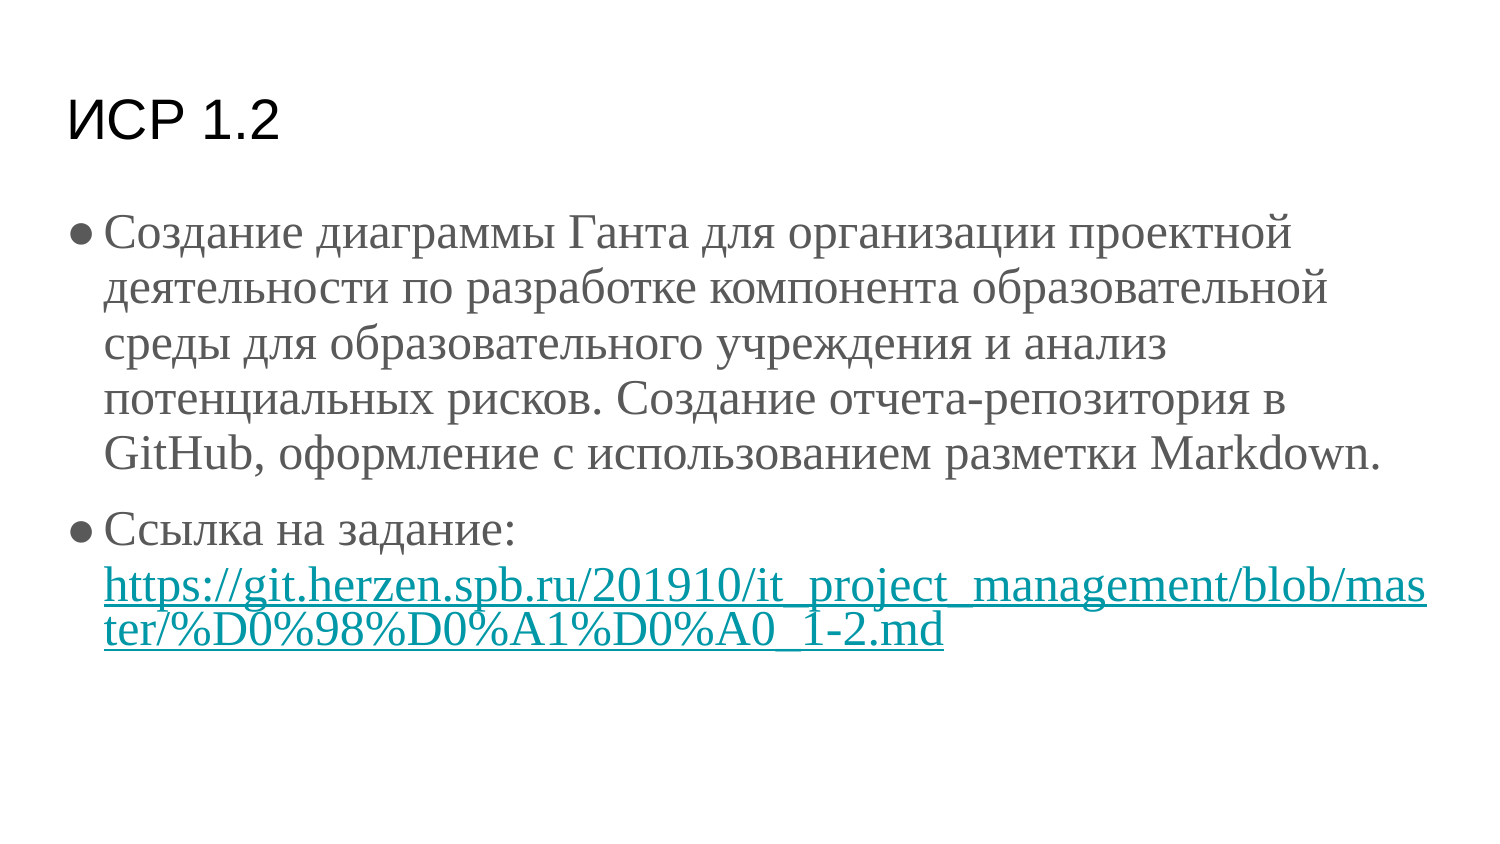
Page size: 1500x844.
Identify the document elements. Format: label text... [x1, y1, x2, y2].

title ИСР 1.2 [51, 72, 1449, 167]
list Создание диаграммы Ганта для организации проектной деятельности по разработке компонента образовательной среды для образовательного учреждения и анализ потенциальных рисков. Создание отчета-репозитория в GitHub, оформление с использованием разметки Markdown. Ссылка на задание: https://git.herzen.spb.ru/201910/it_project_management/blob/master/%D0%98%D0%A1%D0%A0_1-2.md [51, 189, 1449, 750]
